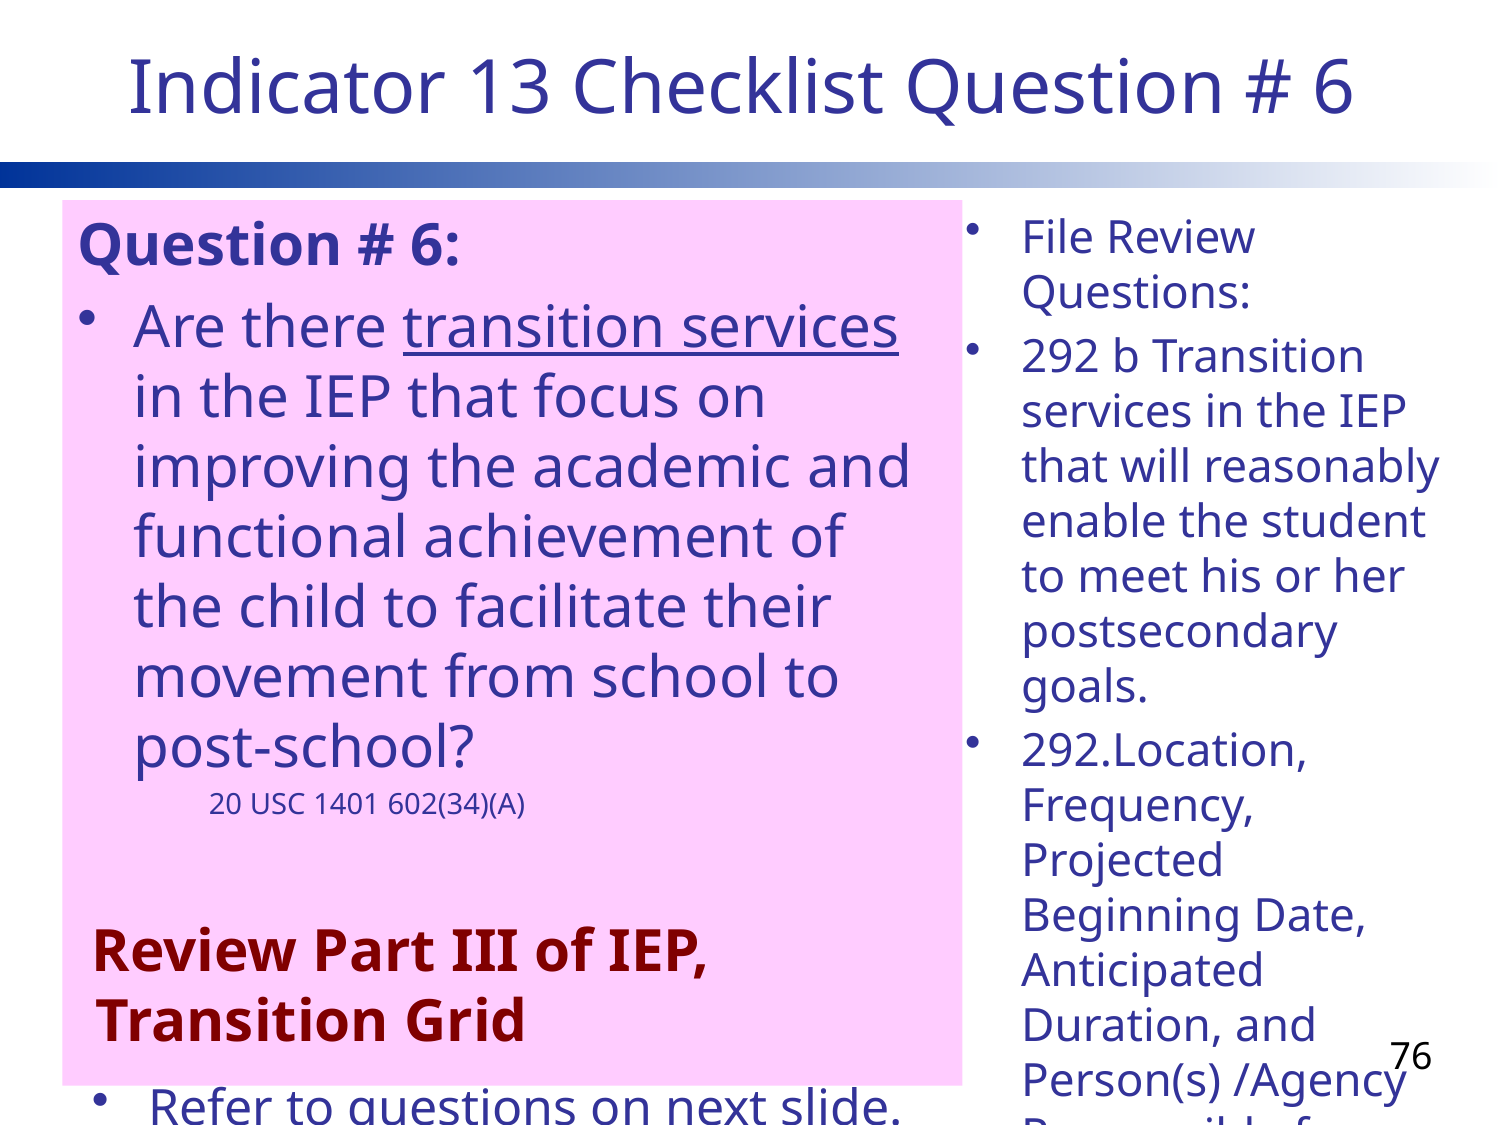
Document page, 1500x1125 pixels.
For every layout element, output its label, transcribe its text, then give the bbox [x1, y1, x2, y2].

title Indicator 13 Checklist Question # 6 [67, 37, 1418, 130]
text_box 76 [1374, 1024, 1460, 1091]
list File Review Questions: 292 b Transition services in the IEP that will reasonably enable the student to meet his or her postsecondary goals. 292.Location, Frequency, Projected Beginning Date, Anticipated Duration, and Person(s) /Agency Responsible for Activity/Service [963, 200, 1460, 1056]
list Question # 6: Are there transition services in the IEP that focus on improving the academic and functional achievement of the child to facilitate their movement from school to post-school? 20 USC 1401 602(34)(A) Review Part III of IEP, Transition Grid Refer to questions on next slide. [62, 200, 963, 1086]
